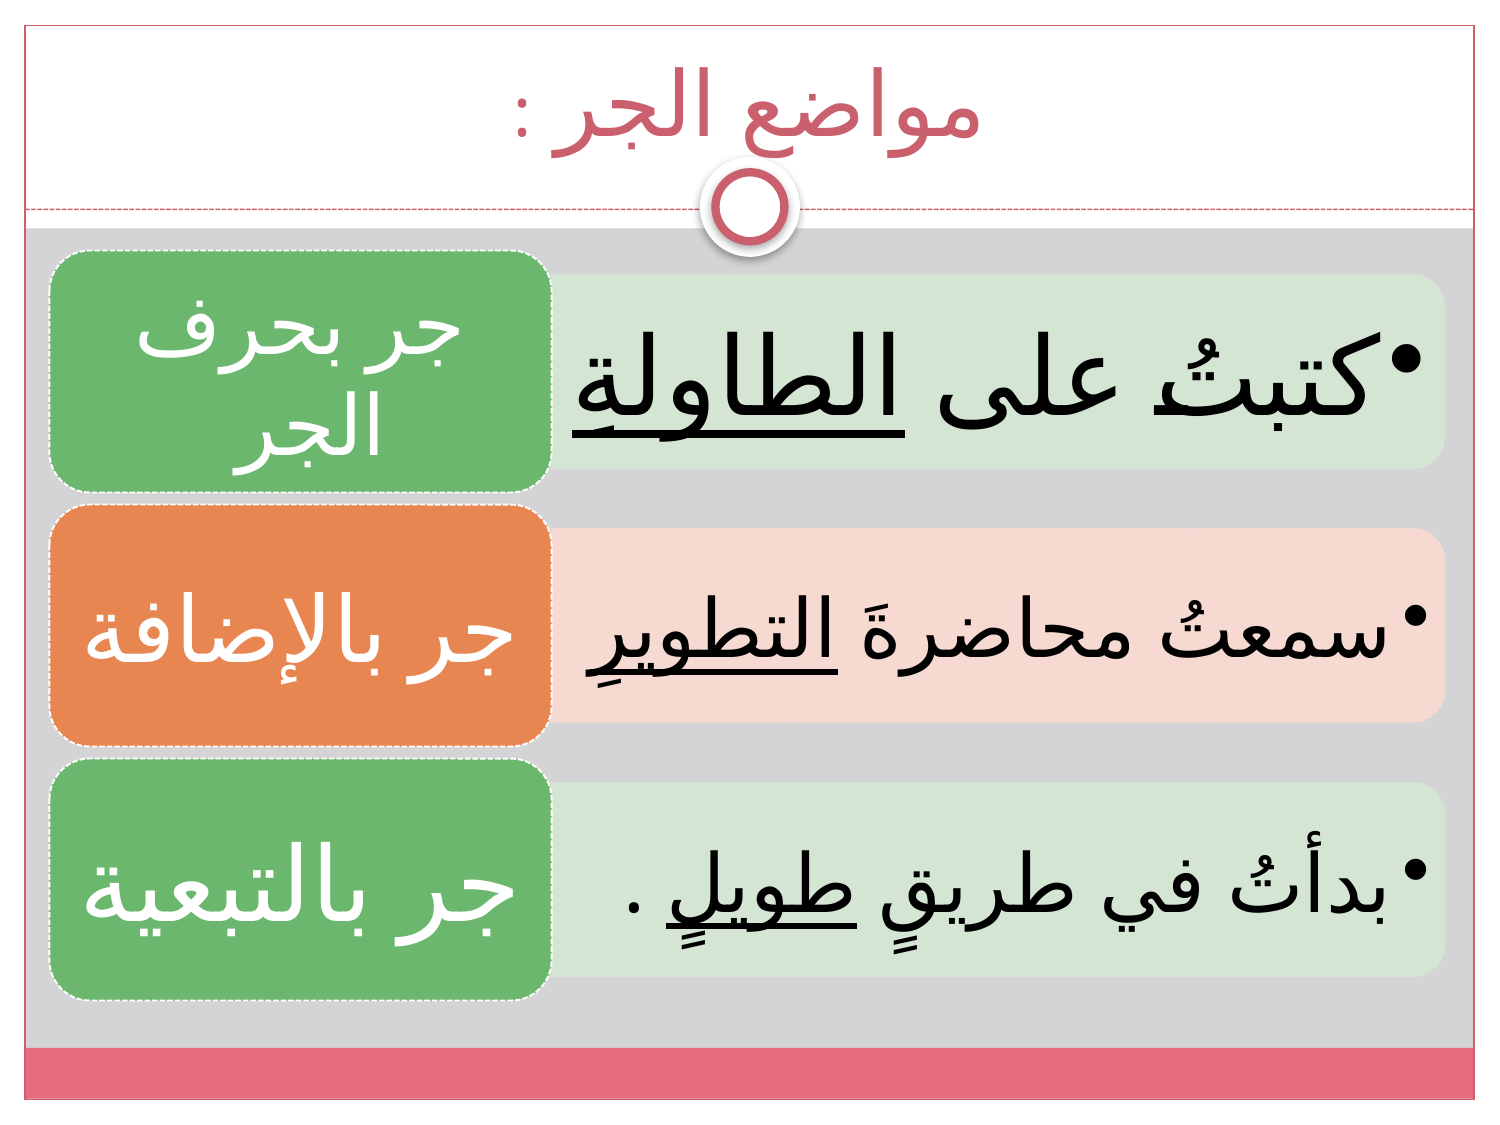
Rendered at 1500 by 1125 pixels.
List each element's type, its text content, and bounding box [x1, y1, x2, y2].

title مواضع الجر : [49, 37, 1450, 162]
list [49, 250, 1445, 1001]
